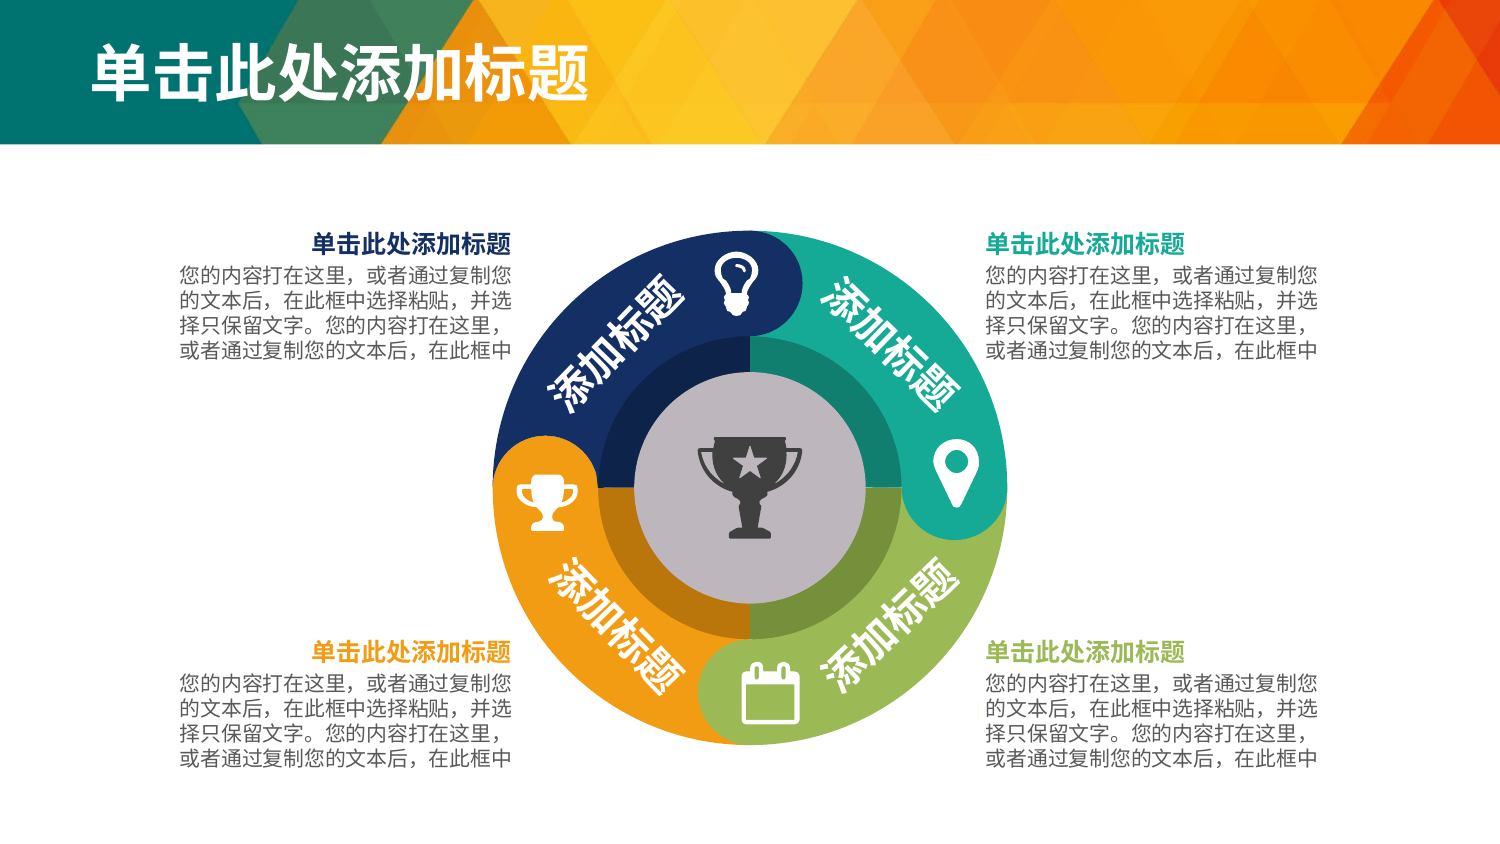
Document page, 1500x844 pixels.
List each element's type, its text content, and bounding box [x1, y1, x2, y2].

text_box 单击此处添加标题 [75, 26, 1060, 116]
text_box 单击此处添加标题 您的内容打在这里，或者通过复制您的文本后，在此框中选择粘贴，并选择只保留文字。您的内容打在这里，或者通过复制您的文本后，在此框中 [985, 636, 1333, 771]
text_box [803, 230, 1008, 541]
picture [0, 0, 1500, 144]
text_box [492, 230, 803, 488]
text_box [634, 372, 866, 604]
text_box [492, 488, 751, 746]
text_box 单击此处添加标题 您的内容打在这里，或者通过复制您的文本后，在此框中选择粘贴，并选择只保留文字。您的内容打在这里，或者通过复制您的文本后，在此框中 [165, 636, 512, 771]
text_box 单击此处添加标题 您的内容打在这里，或者通过复制您的文本后，在此框中选择粘贴，并选择只保留文字。您的内容打在这里，或者通过复制您的文本后，在此框中 [165, 228, 512, 363]
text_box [697, 541, 1008, 745]
text_box 单击此处添加标题 您的内容打在这里，或者通过复制您的文本后，在此框中选择粘贴，并选择只保留文字。您的内容打在这里，或者通过复制您的文本后，在此框中 [985, 228, 1333, 363]
